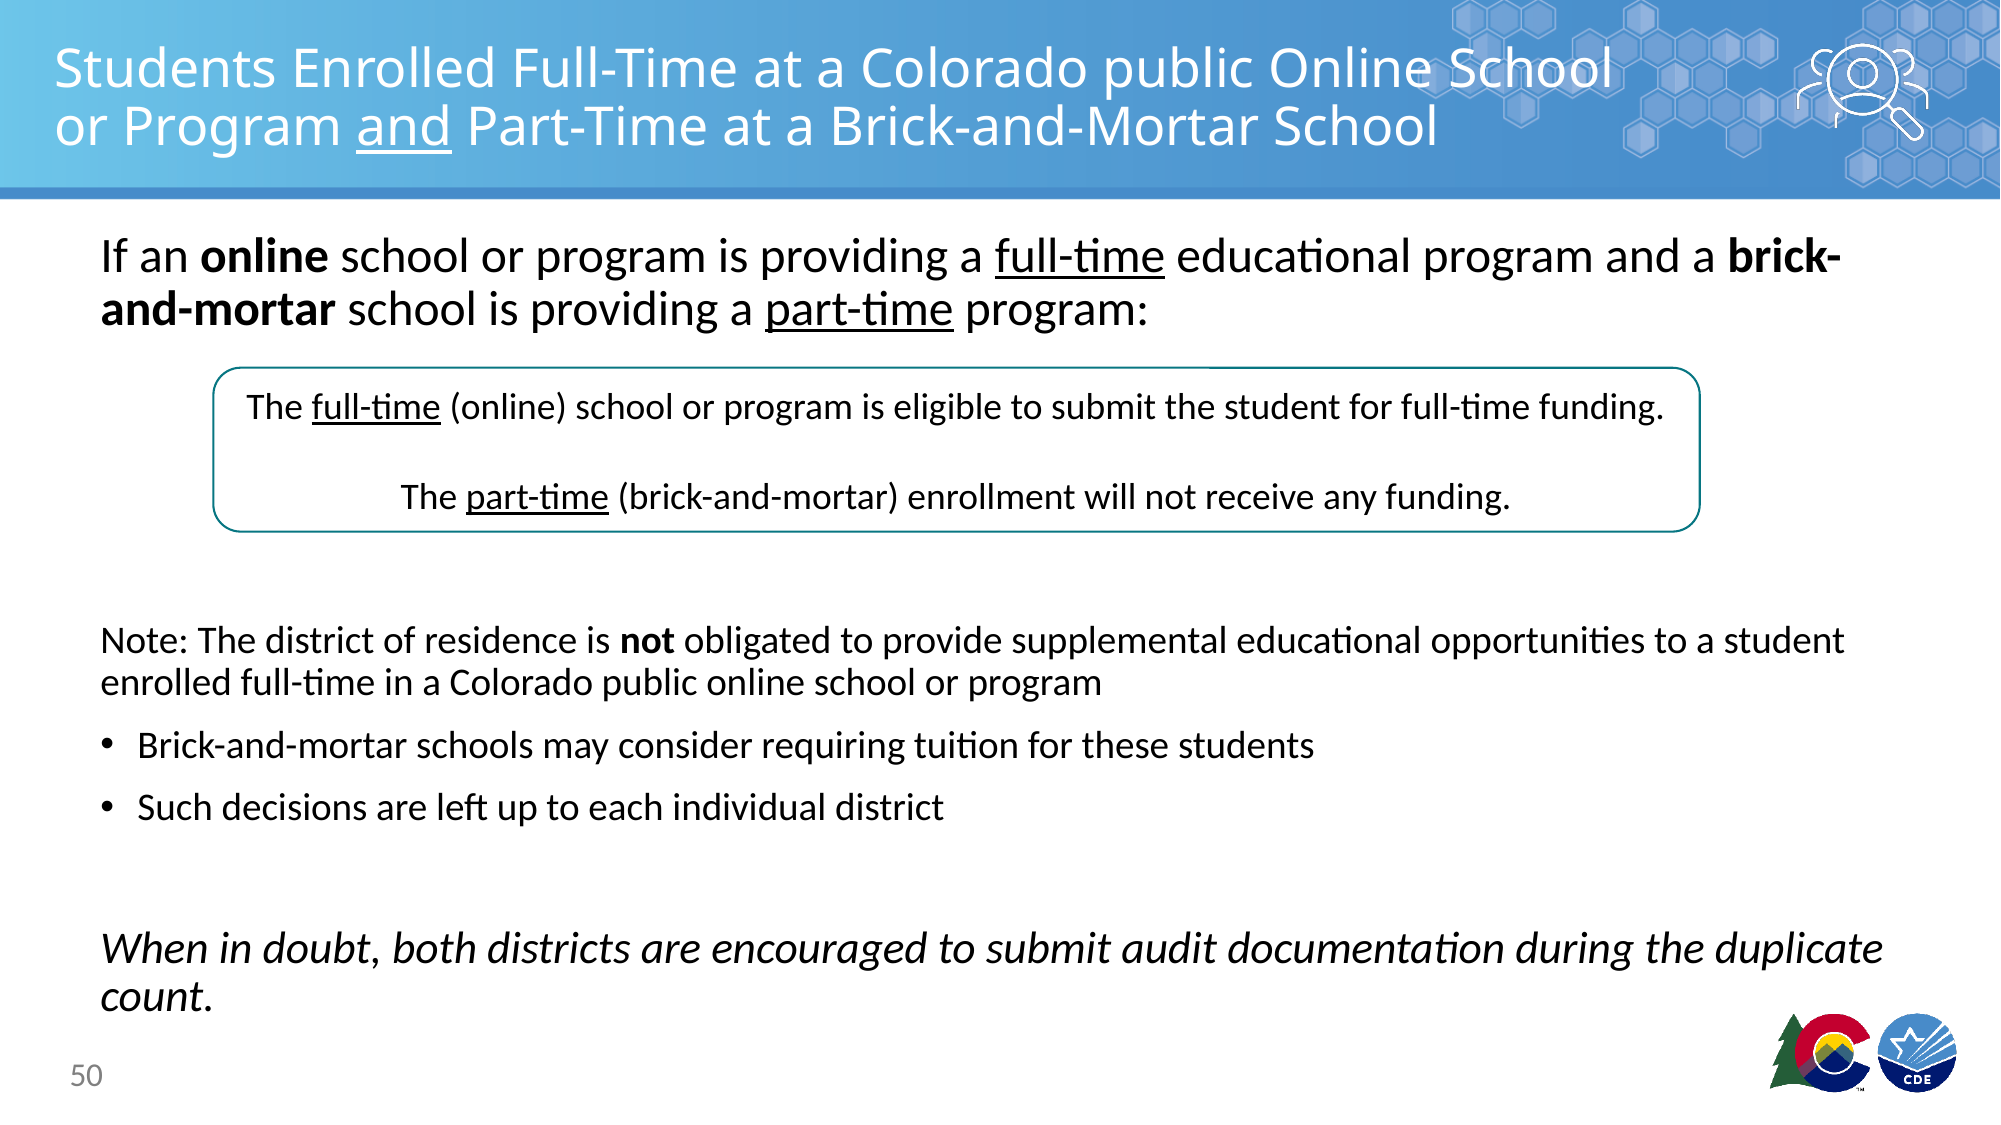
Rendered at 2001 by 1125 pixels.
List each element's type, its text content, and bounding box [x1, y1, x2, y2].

picture [1768, 1012, 1957, 1093]
text_box The full-time (online) school or program is eligible to submit the student for full-time funding. The part-time (brick-and-mortar) enrollment will not receive any funding. [212, 366, 1701, 533]
list If an online school or program is providing a full-time educational program and a brick-and-mortar school is providing a part-time program: Note: The district of residence is not obligated to provide supplemental educational opportunities to a student enrolled full-time in a Colorado public online school or program Brick-and-mortar schools may consider requiring tuition for these students Such decisions are left up to each individual district When in doubt, both districts are encouraged to submit audit documentation during the duplicate count. [100, 229, 1923, 1028]
slide_number 50 [54, 1042, 505, 1103]
title Students Enrolled Full-Time at a Colorado public Online School or Program and Part-Time at a Brick-and-Mortar School [54, 41, 1631, 165]
picture [0, 0, 2000, 200]
